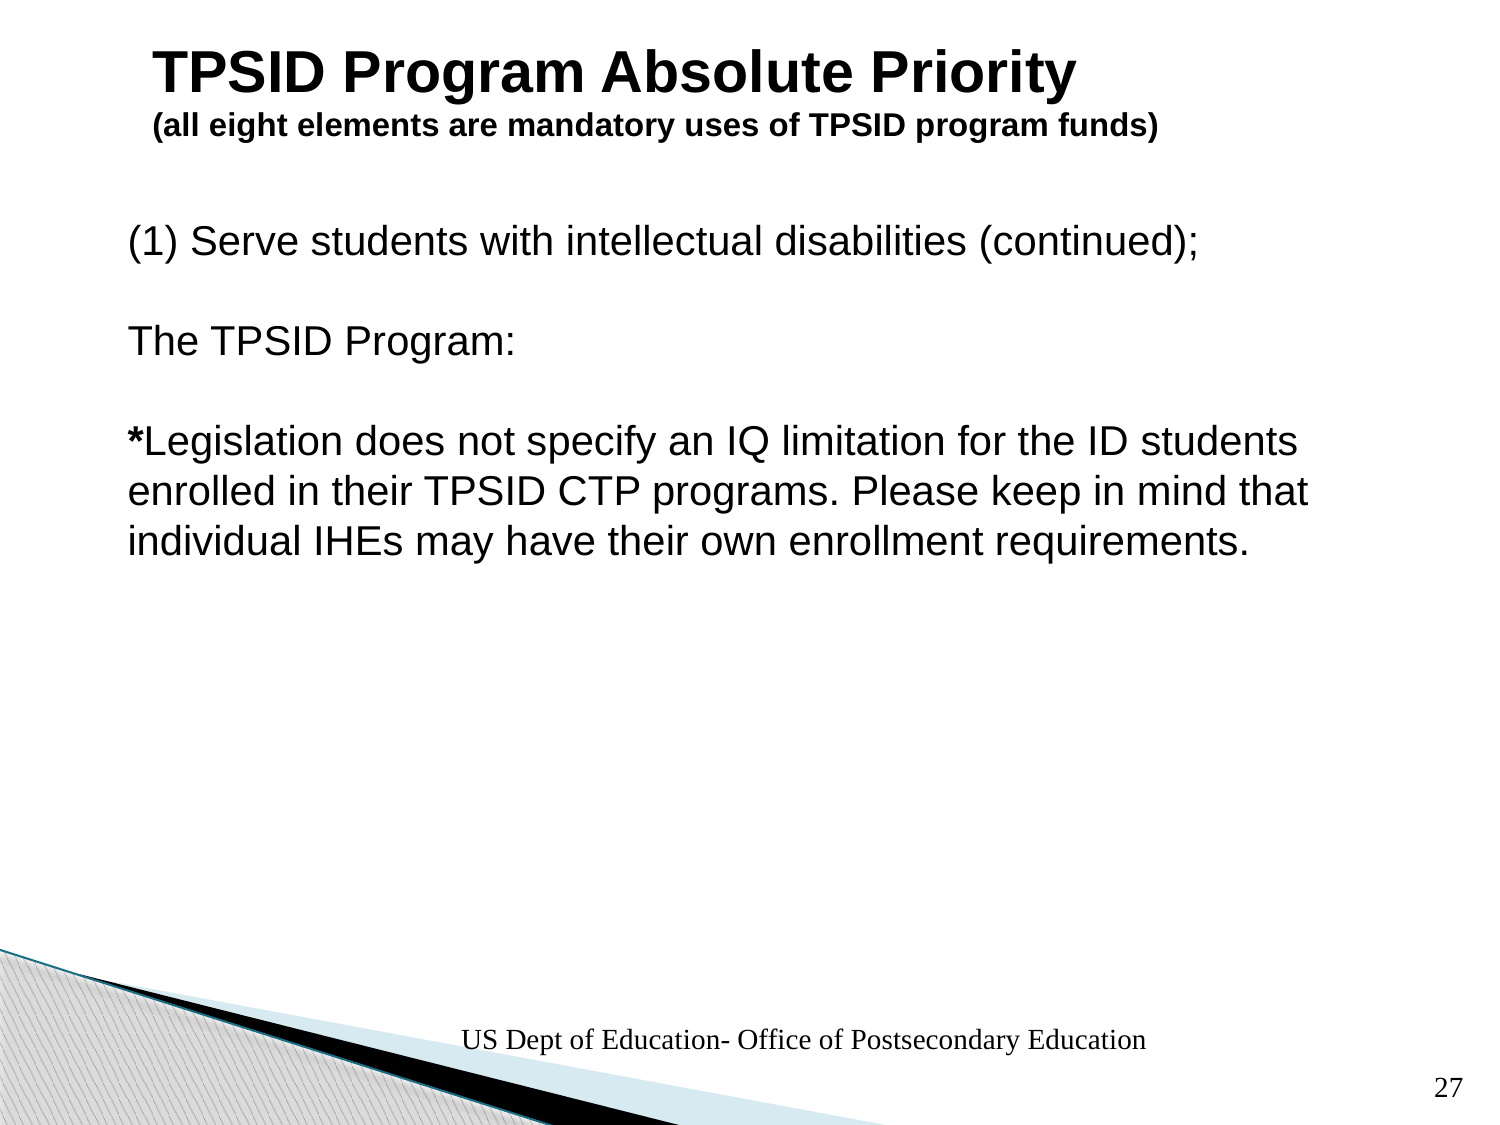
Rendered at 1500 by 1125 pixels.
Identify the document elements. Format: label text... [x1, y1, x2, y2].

footer US Dept of Education- Office of Postsecondary Education [387, 1025, 1163, 1063]
title TPSID Program Absolute Priority (all eight elements are mandatory uses of TPSID program funds) [137, 24, 1500, 152]
list (1) Serve students with intellectual disabilities (continued); The TPSID Program: *Legislation does not specify an IQ limitation for the ID students enrolled in their TPSID CTP programs. Please keep in mind that individual IHEs may have their own enrollment requirements. [112, 156, 1338, 969]
slide_number 27 [1418, 1051, 1479, 1112]
